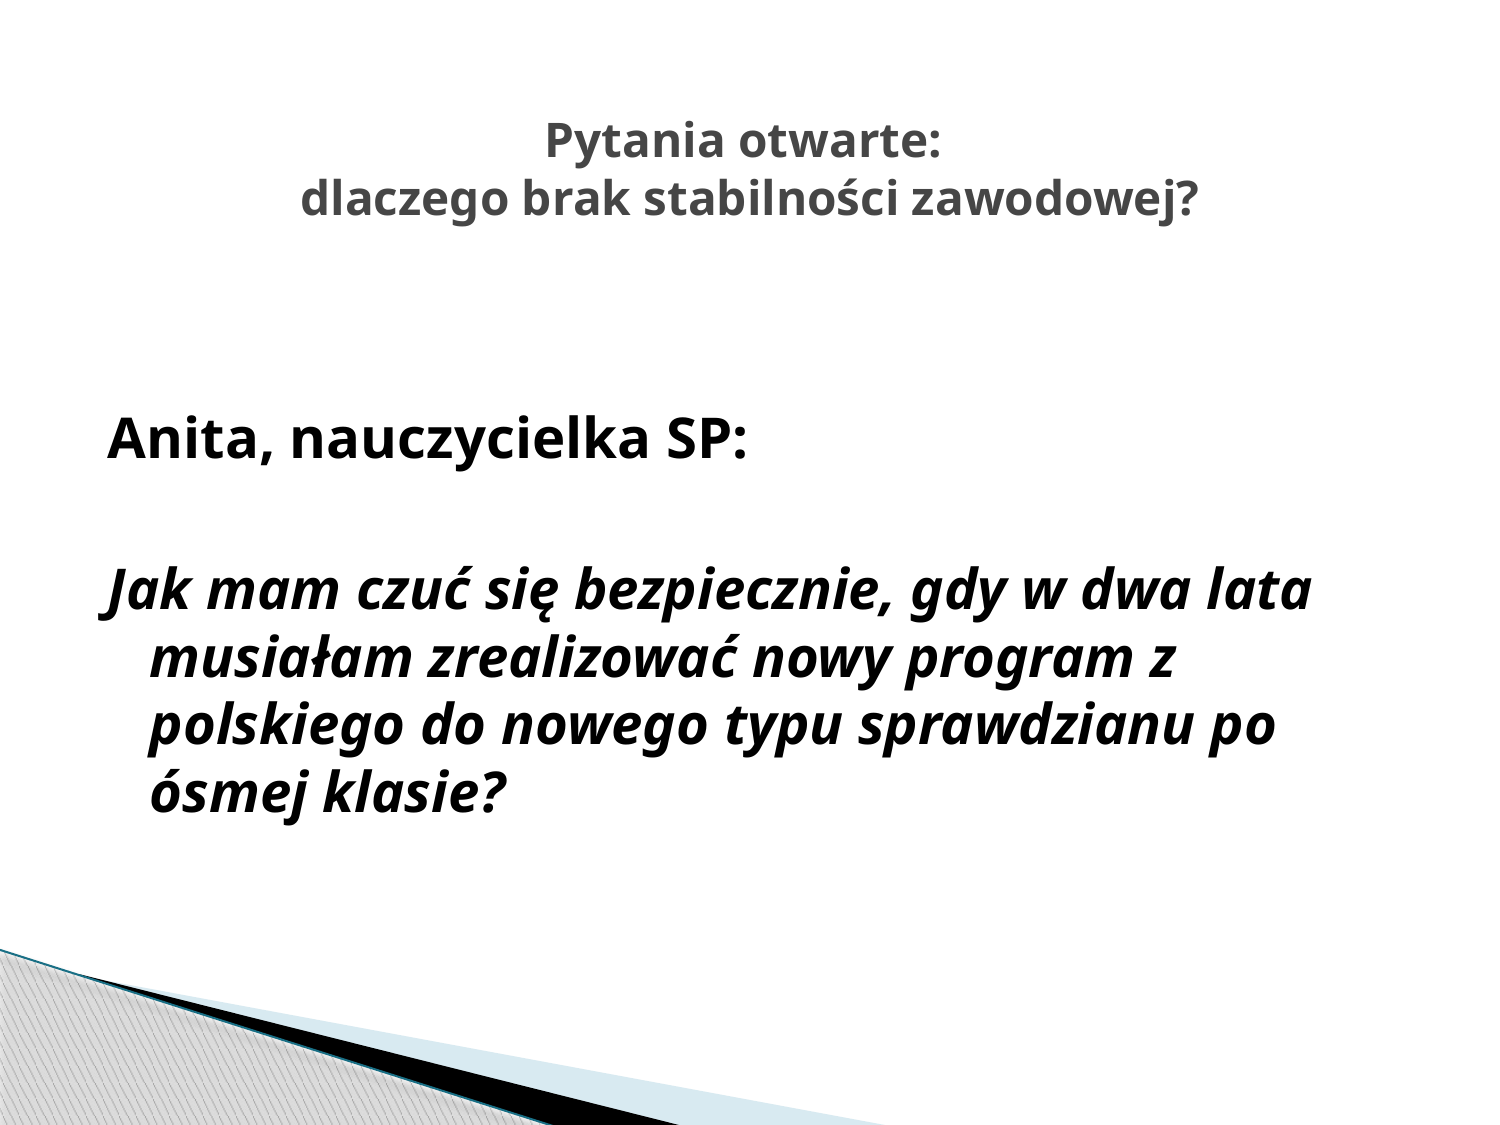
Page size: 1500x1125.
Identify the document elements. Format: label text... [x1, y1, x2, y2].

list Anita, nauczycielka SP: Jak mam czuć się bezpiecznie, gdy w dwa lata musiałam zrealizować nowy program z polskiego do nowego typu sprawdzianu po ósmej klasie? [75, 243, 1425, 986]
title Pytania otwarte: dlaczego brak stabilności zawodowej? [75, 45, 1425, 233]
